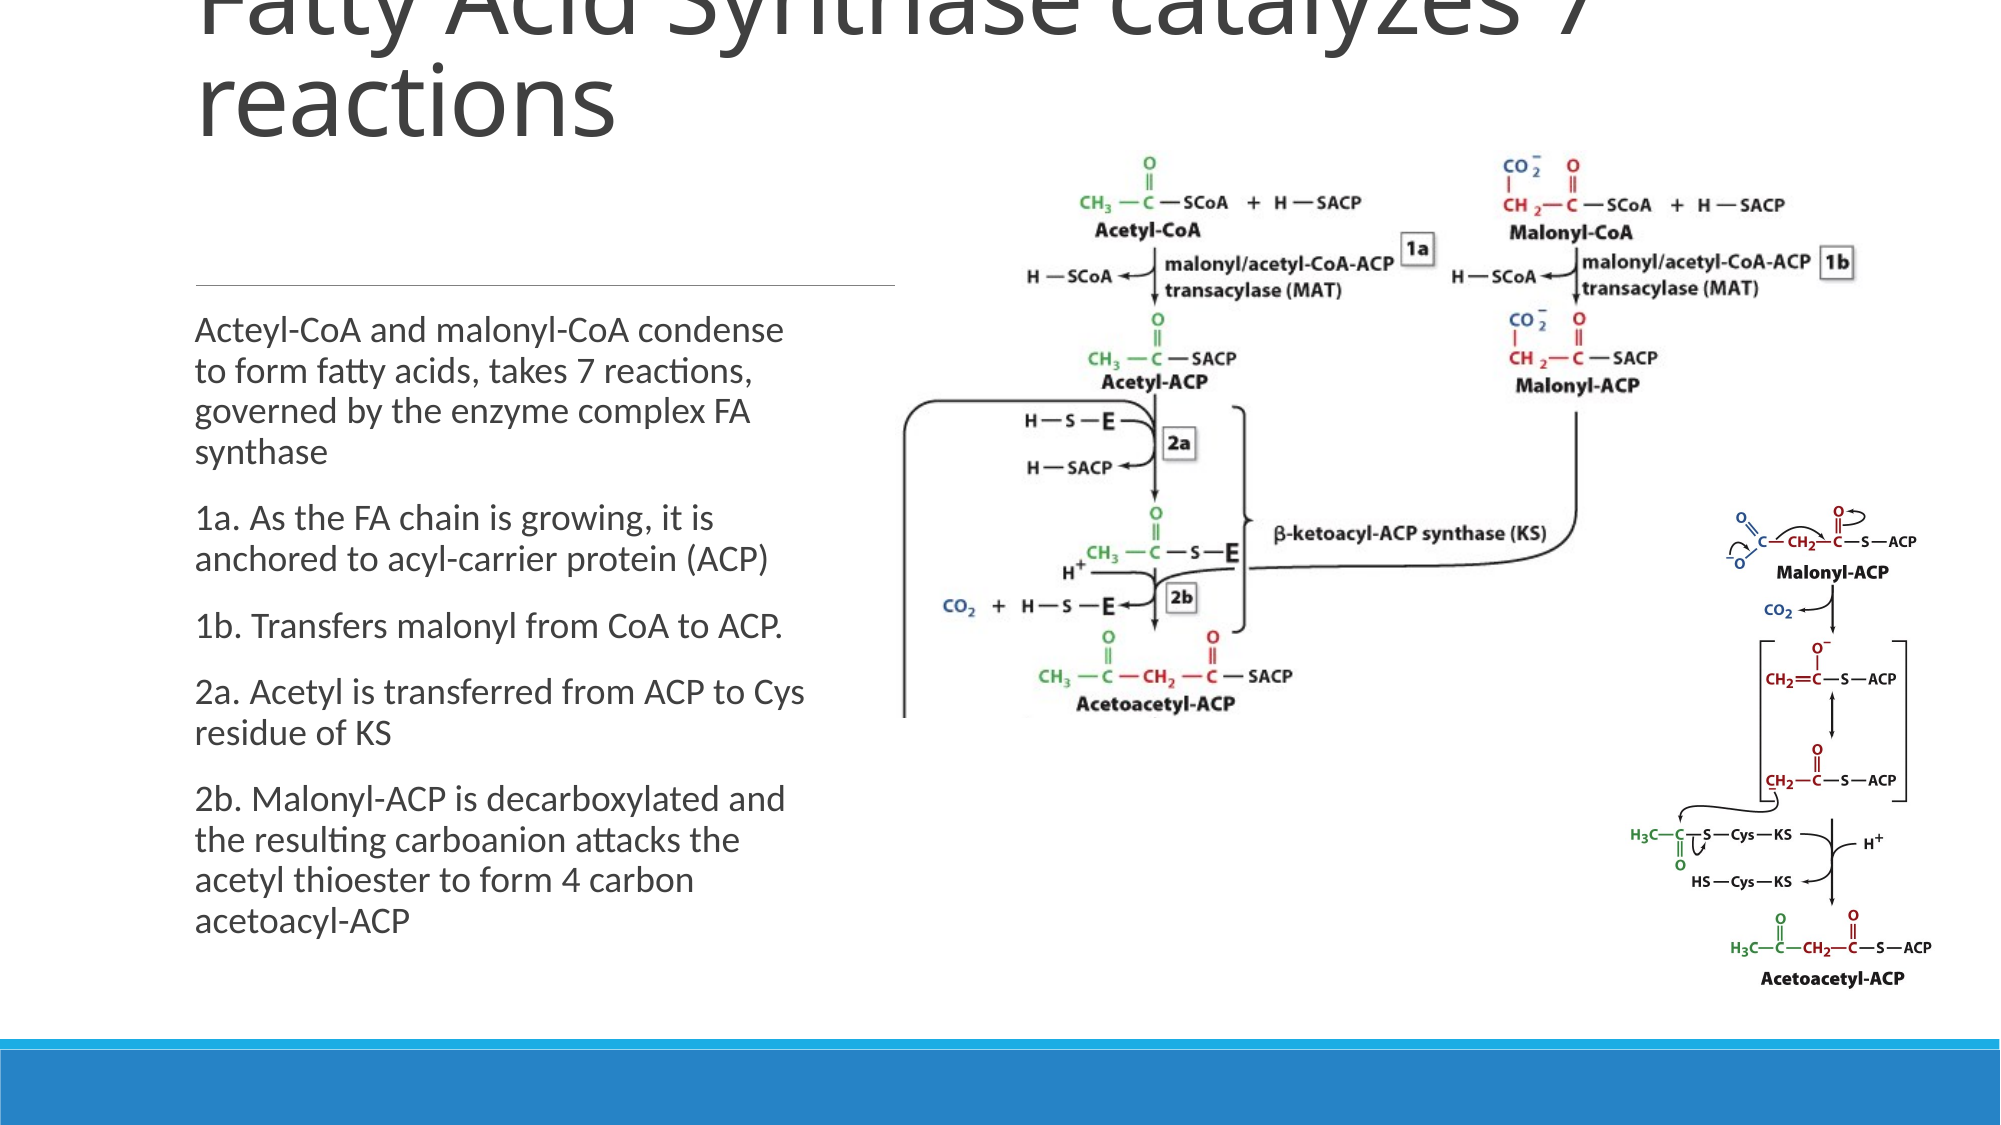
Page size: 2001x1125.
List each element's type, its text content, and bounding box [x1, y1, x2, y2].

picture [894, 150, 1936, 997]
title Fatty Acid Synthase catalyzes 7 reactions [180, 47, 1830, 165]
list Acteyl-CoA and malonyl-CoA condense to form fatty acids, takes 7 reactions, governed by the enzyme complex FA synthase 1a. As the FA chain is growing, it is anchored to acyl-carrier protein (ACP) 1b. Transfers malonyl from CoA to ACP. 2a. Acetyl is transferred from ACP to Cys residue of KS 2b. Malonyl-ACP is decarboxylated and the resulting carboanion attacks the acetyl thioester to form 4 carbon acetoacyl-ACP [180, 302, 823, 963]
